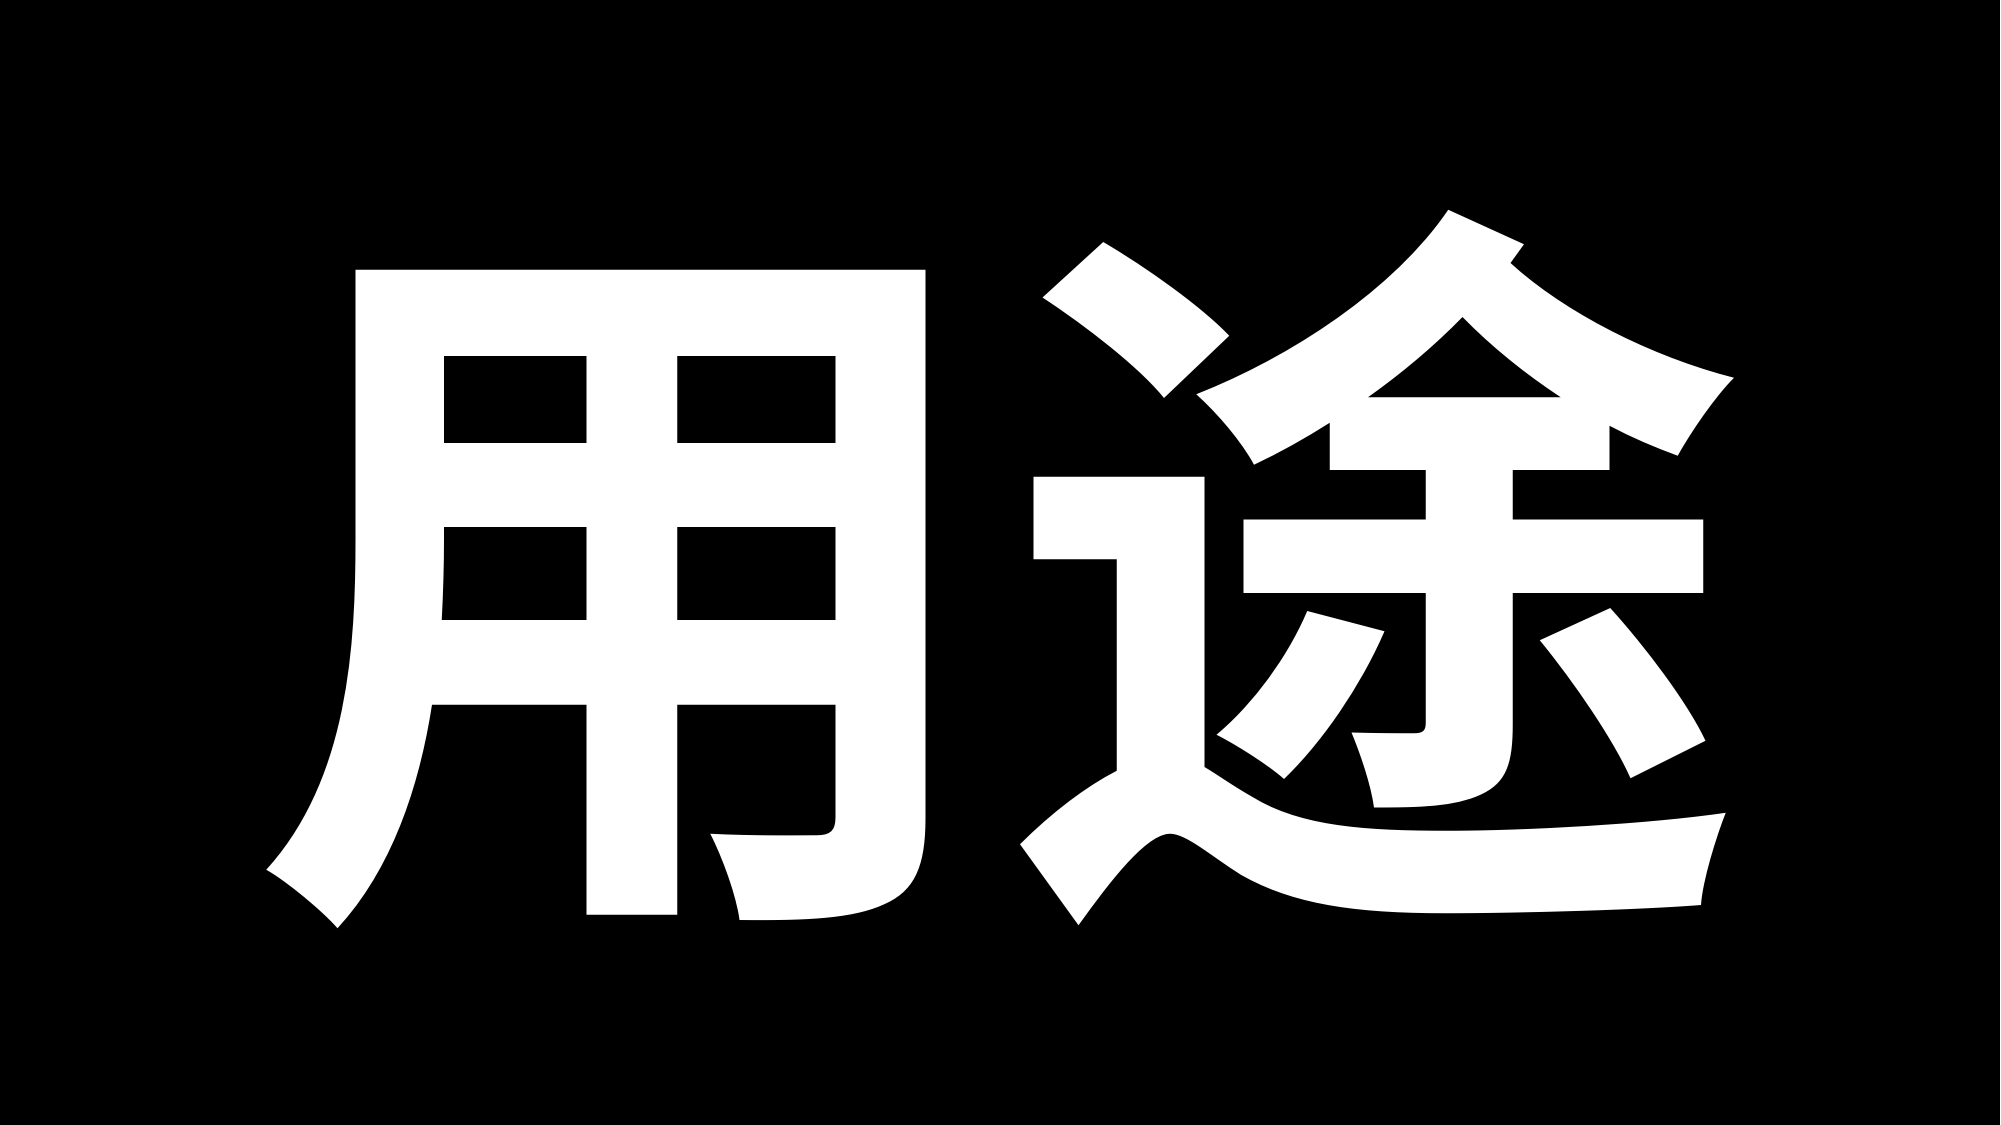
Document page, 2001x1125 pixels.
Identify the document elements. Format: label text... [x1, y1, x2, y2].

text_box 用途 [234, 100, 1766, 1016]
